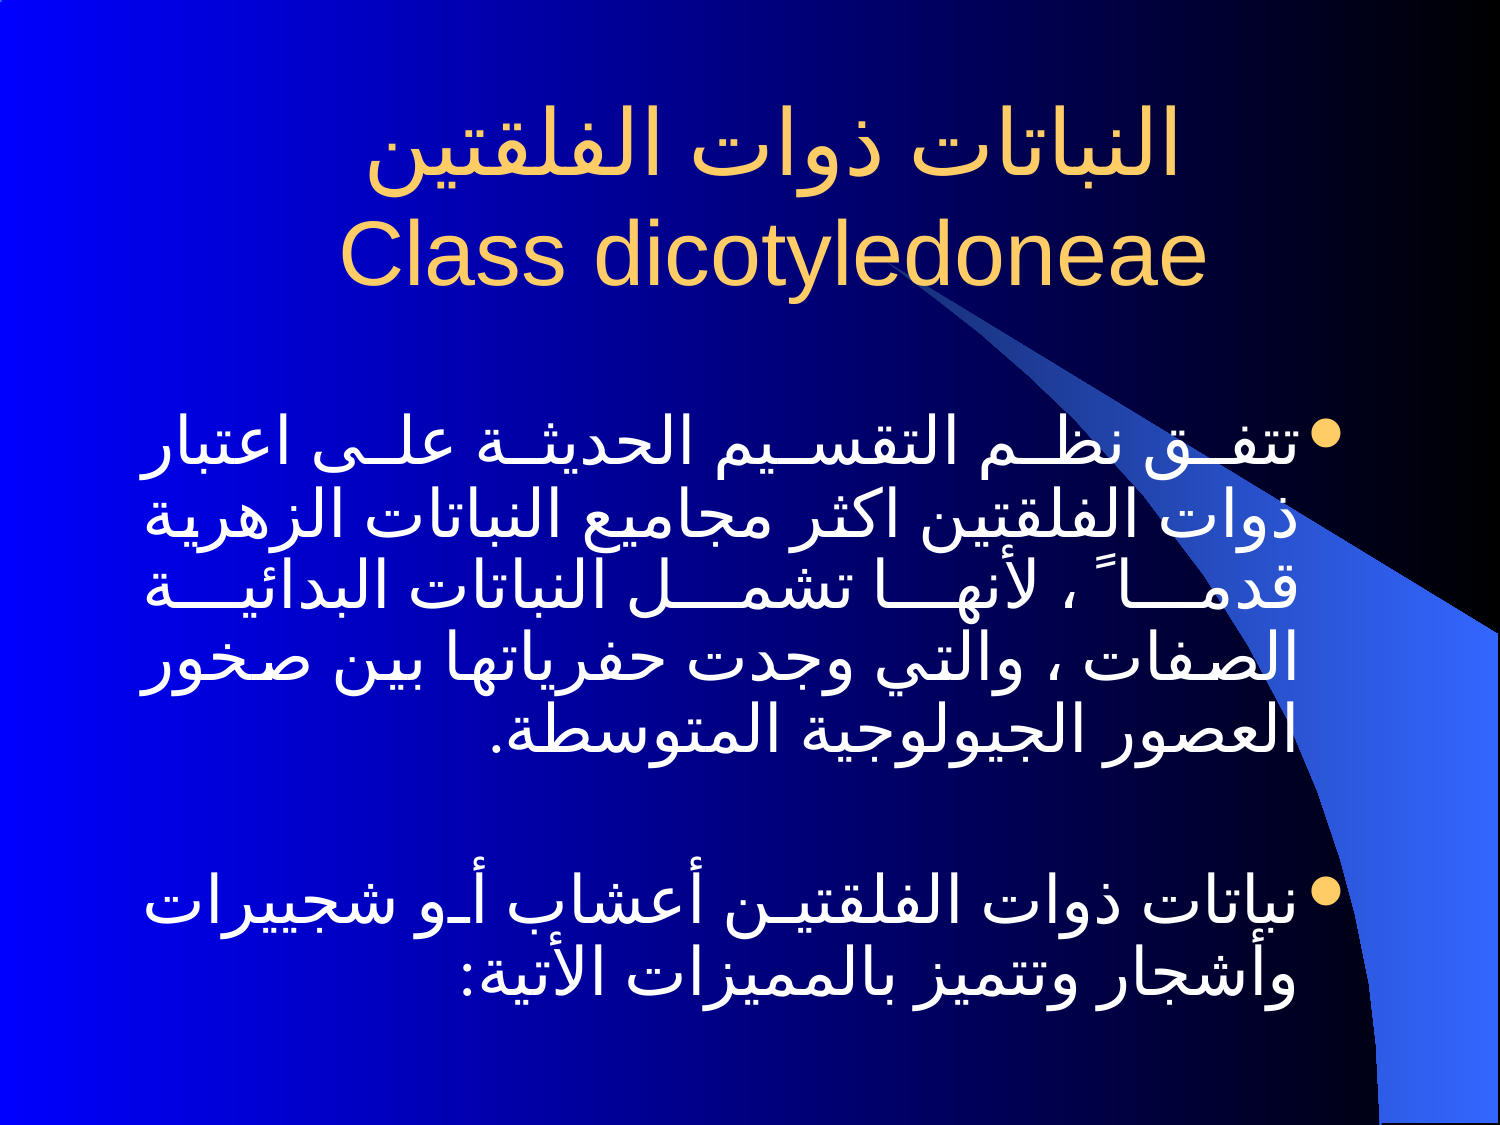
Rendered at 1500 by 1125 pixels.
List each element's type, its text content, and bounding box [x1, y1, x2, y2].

list تتفق نظم التقسيم الحديثة على اعتبار ذوات الفلقتين اكثر مجاميع النباتات الزهرية قدما ً ، لأنها تشمل النباتات البدائية الصفات ، والتي وجدت حفرياتها بين صخور العصور الجيولوجية المتوسطة. نباتات ذوات الفلقتين أعشاب أو شجييرات وأشجار وتتميز بالمميزات الأتية: [112, 399, 1388, 976]
title النباتات ذوات الفلقتين Class dicotyledoneae [111, 99, 1438, 288]
